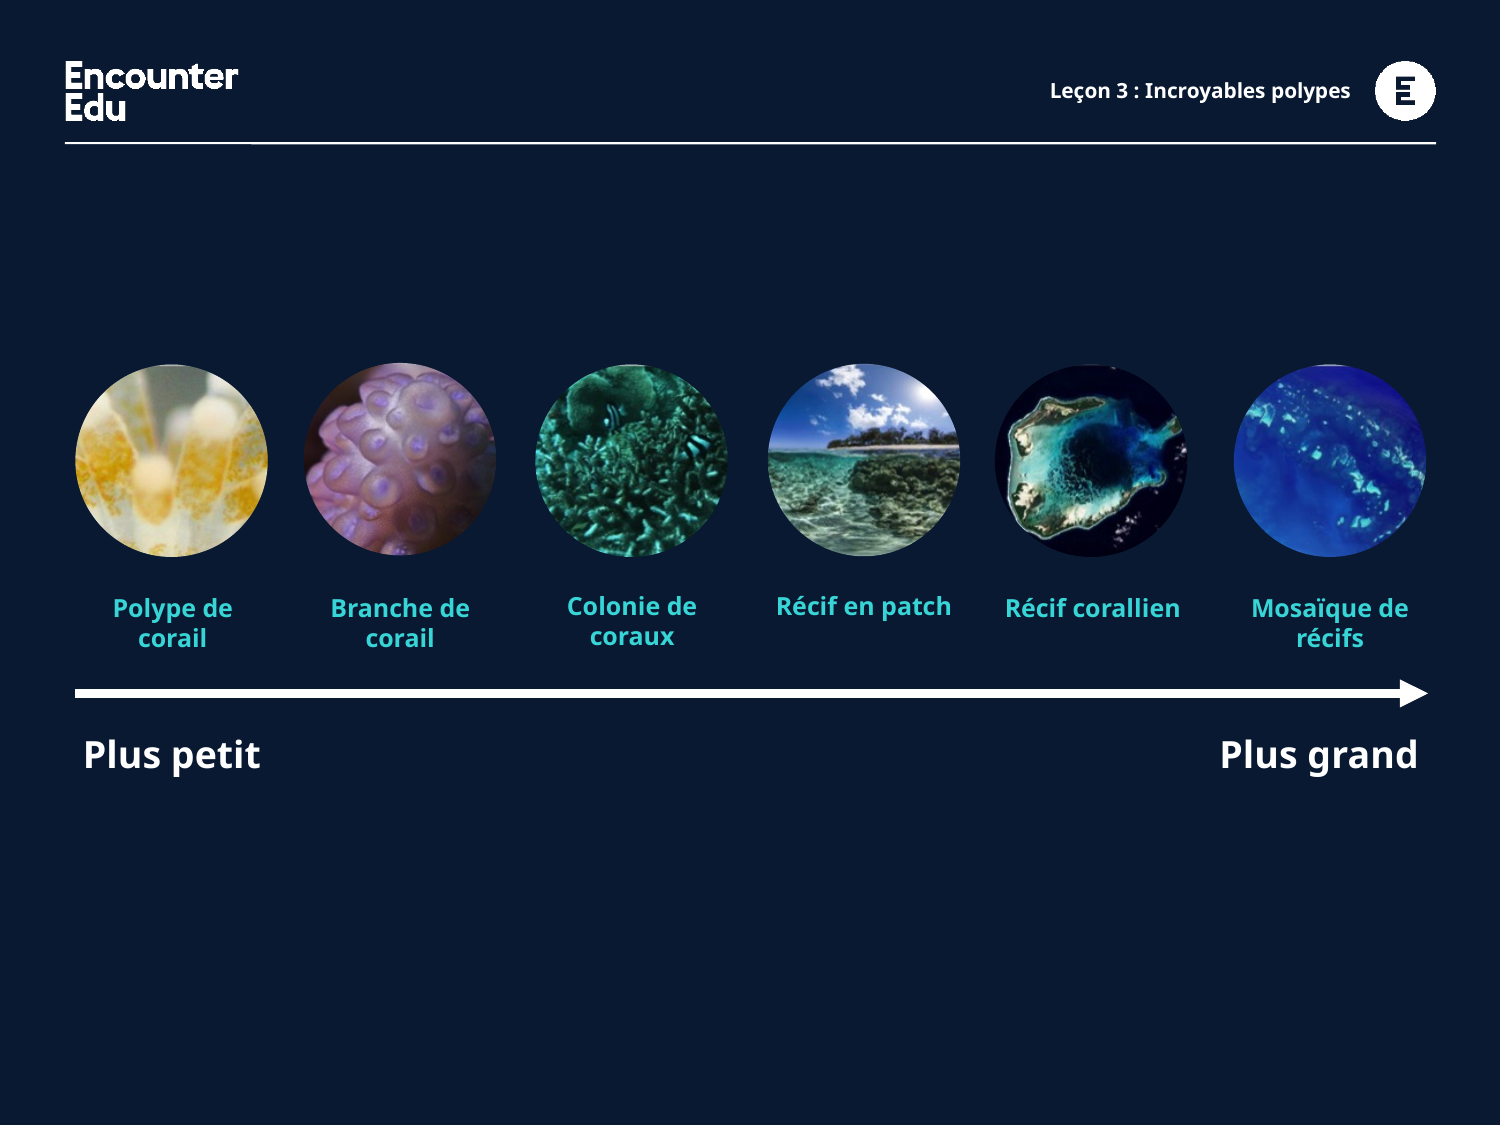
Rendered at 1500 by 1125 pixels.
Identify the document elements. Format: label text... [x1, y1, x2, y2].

picture [1373, 59, 1437, 122]
text_box Plus petit [75, 723, 295, 784]
text_box Polype de corail [67, 584, 279, 660]
text_box [75, 364, 268, 557]
picture [61, 59, 243, 122]
text_box [767, 363, 961, 557]
text_box Plus grand [1206, 723, 1427, 784]
text_box Branche de corail [294, 584, 506, 660]
text_box Colonie de coraux [526, 583, 738, 658]
text_box Récif en patch [758, 583, 970, 629]
title Leçon 3 : Incroyables polypes [749, 71, 1359, 113]
text_box [1233, 364, 1427, 557]
text_box Récif corallien [987, 584, 1199, 630]
text_box [994, 364, 1188, 557]
text_box Mosaïque de récifs [1224, 584, 1436, 660]
text_box [535, 364, 728, 557]
text_box [303, 362, 497, 556]
